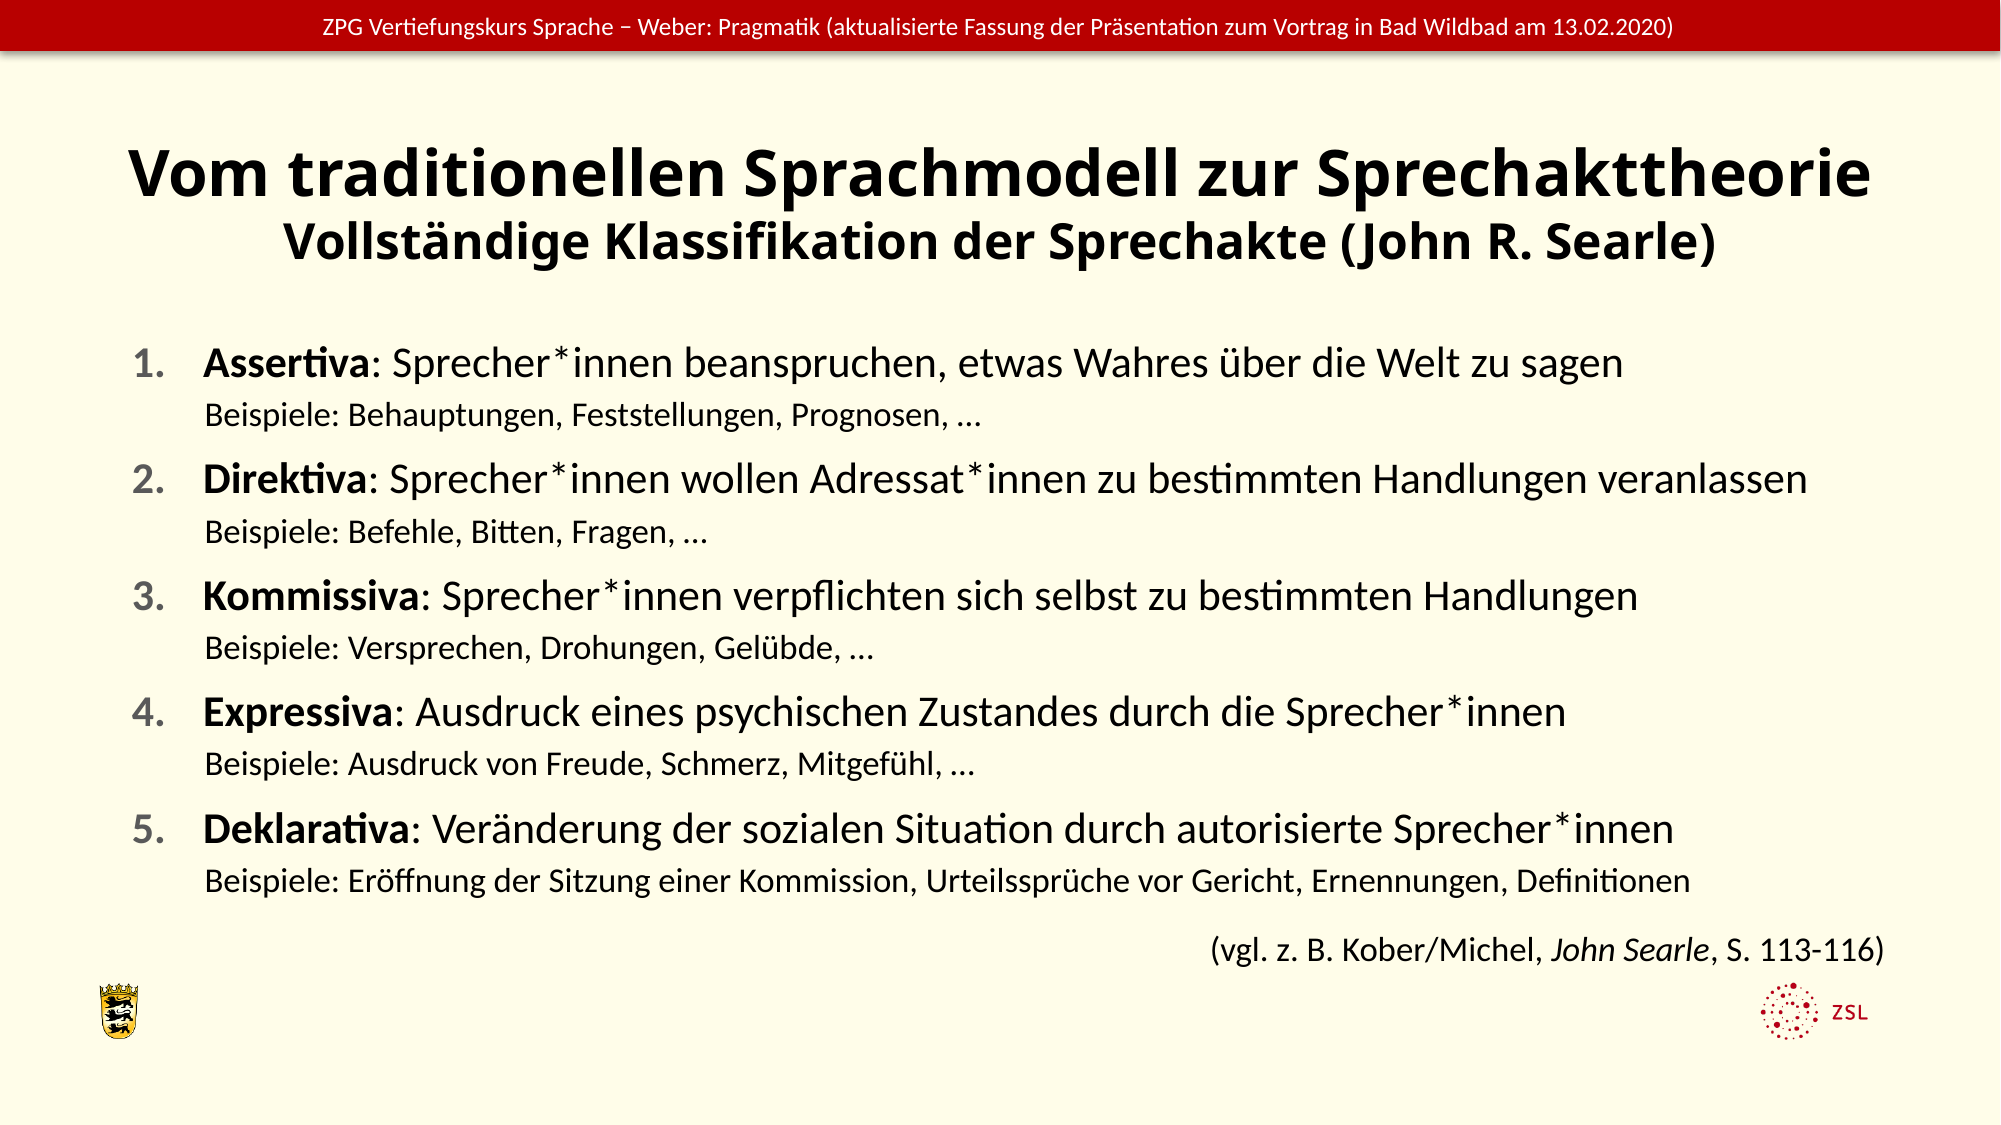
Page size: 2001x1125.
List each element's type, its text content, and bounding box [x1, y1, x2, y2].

list Assertiva: Sprecher*innen beanspruchen, etwas Wahres über die Welt zu sagen Beispiele: Behauptungen, Feststellungen, Prognosen, … Direktiva: Sprecher*innen wollen Adressat*innen zu bestimmten Handlungen veranlassen Beispiele: Befehle, Bitten, Fragen, … Kommissiva: Sprecher*innen verpflichten sich selbst zu bestimmten Handlungen Beispiele: Versprechen, Drohungen, Gelübde, … Expressiva: Ausdruck eines psychischen Zustandes durch die Sprecher*innen Beispiele: Ausdruck von Freude, Schmerz, Mitgefühl, … Deklarativa: Veränderung der sozialen Situation durch autorisierte Sprecher*innen Beispiele: Eröffnung der Sitzung einer Kommission, Urteilssprüche vor Gericht, Ernennungen, Definitionen (vgl. z. B. Kober/Michel, John Searle, S. 113-116) [99, 326, 1900, 988]
picture [98, 981, 140, 1041]
title Vom traditionellen Sprachmodell zur Sprechakttheorie Vollständige Klassifikation der Sprechakte (John R. Searle) [99, 113, 1900, 289]
picture [1746, 988, 1882, 1054]
